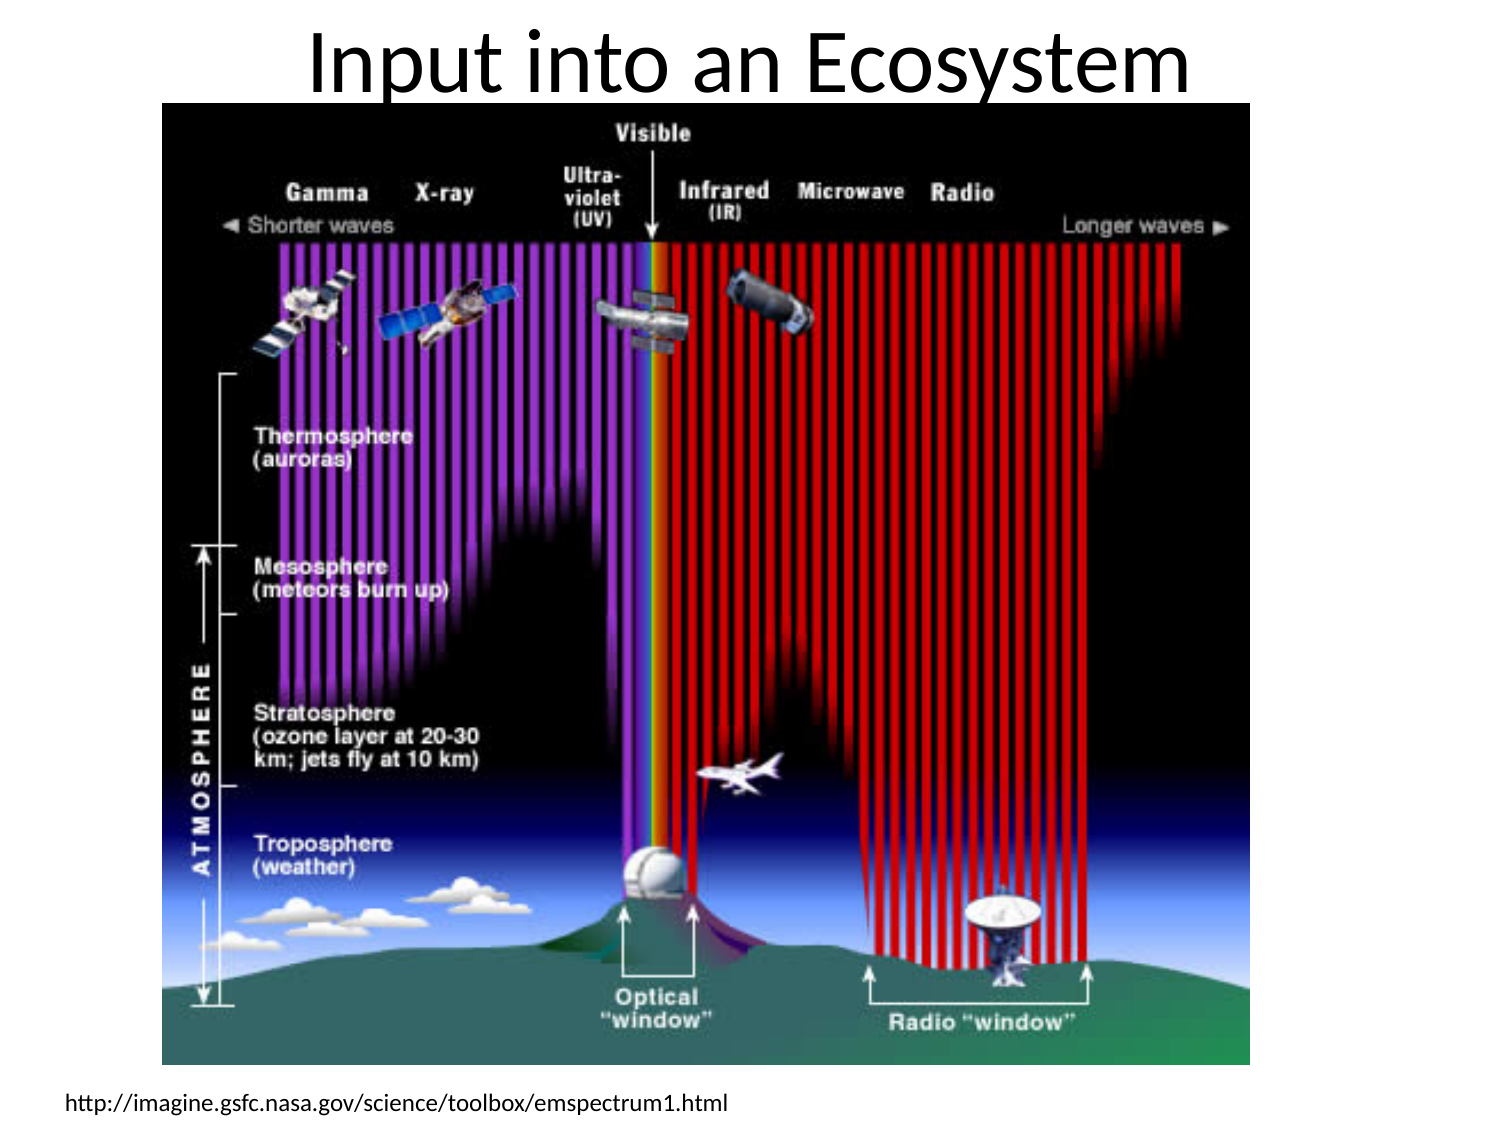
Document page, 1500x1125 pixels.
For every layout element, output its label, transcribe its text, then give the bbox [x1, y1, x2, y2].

picture [162, 103, 1250, 1065]
text_box http://imagine.gsfc.nasa.gov/science/toolbox/emspectrum1.html [49, 1079, 800, 1125]
title Input into an Ecosystem [75, 0, 1425, 150]
